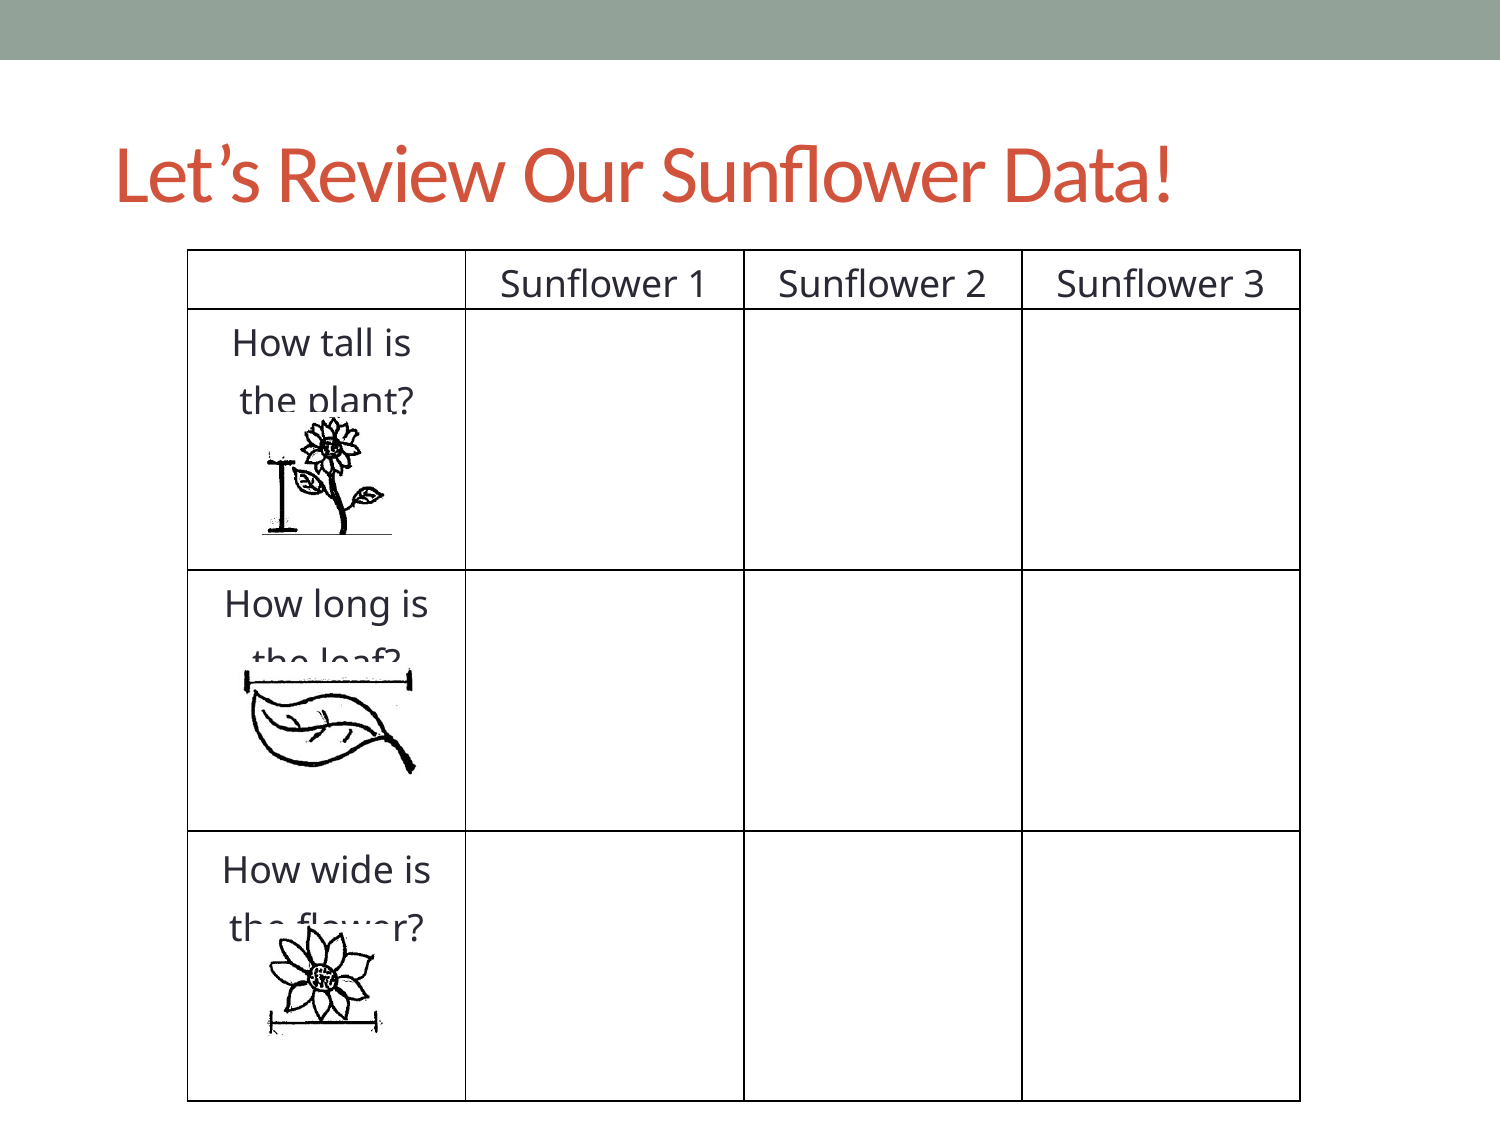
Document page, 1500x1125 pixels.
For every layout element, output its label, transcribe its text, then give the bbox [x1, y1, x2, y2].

table_cell [745, 571, 1021, 830]
table_header Sunflower 2 [745, 251, 1021, 308]
table_cell [466, 832, 743, 1100]
title Let’s Review Our Sunflower Data! [99, 87, 1425, 250]
table_cell [745, 310, 1021, 569]
table_cell How tall is the plant? [188, 310, 465, 569]
picture [237, 662, 427, 789]
picture [249, 924, 396, 1039]
table_cell [1023, 310, 1299, 569]
table_cell How long is the leaf? [188, 571, 465, 830]
table_cell [466, 310, 743, 569]
table_cell [1023, 832, 1299, 1100]
table_header Sunflower 1 [466, 251, 743, 308]
table_header Sunflower 3 [1023, 251, 1299, 308]
table_cell How wide is the flower? [188, 832, 465, 1100]
table_cell [1023, 571, 1299, 830]
picture [262, 412, 392, 535]
table_cell [745, 832, 1021, 1100]
table_cell [466, 571, 743, 830]
table_header [188, 251, 465, 308]
